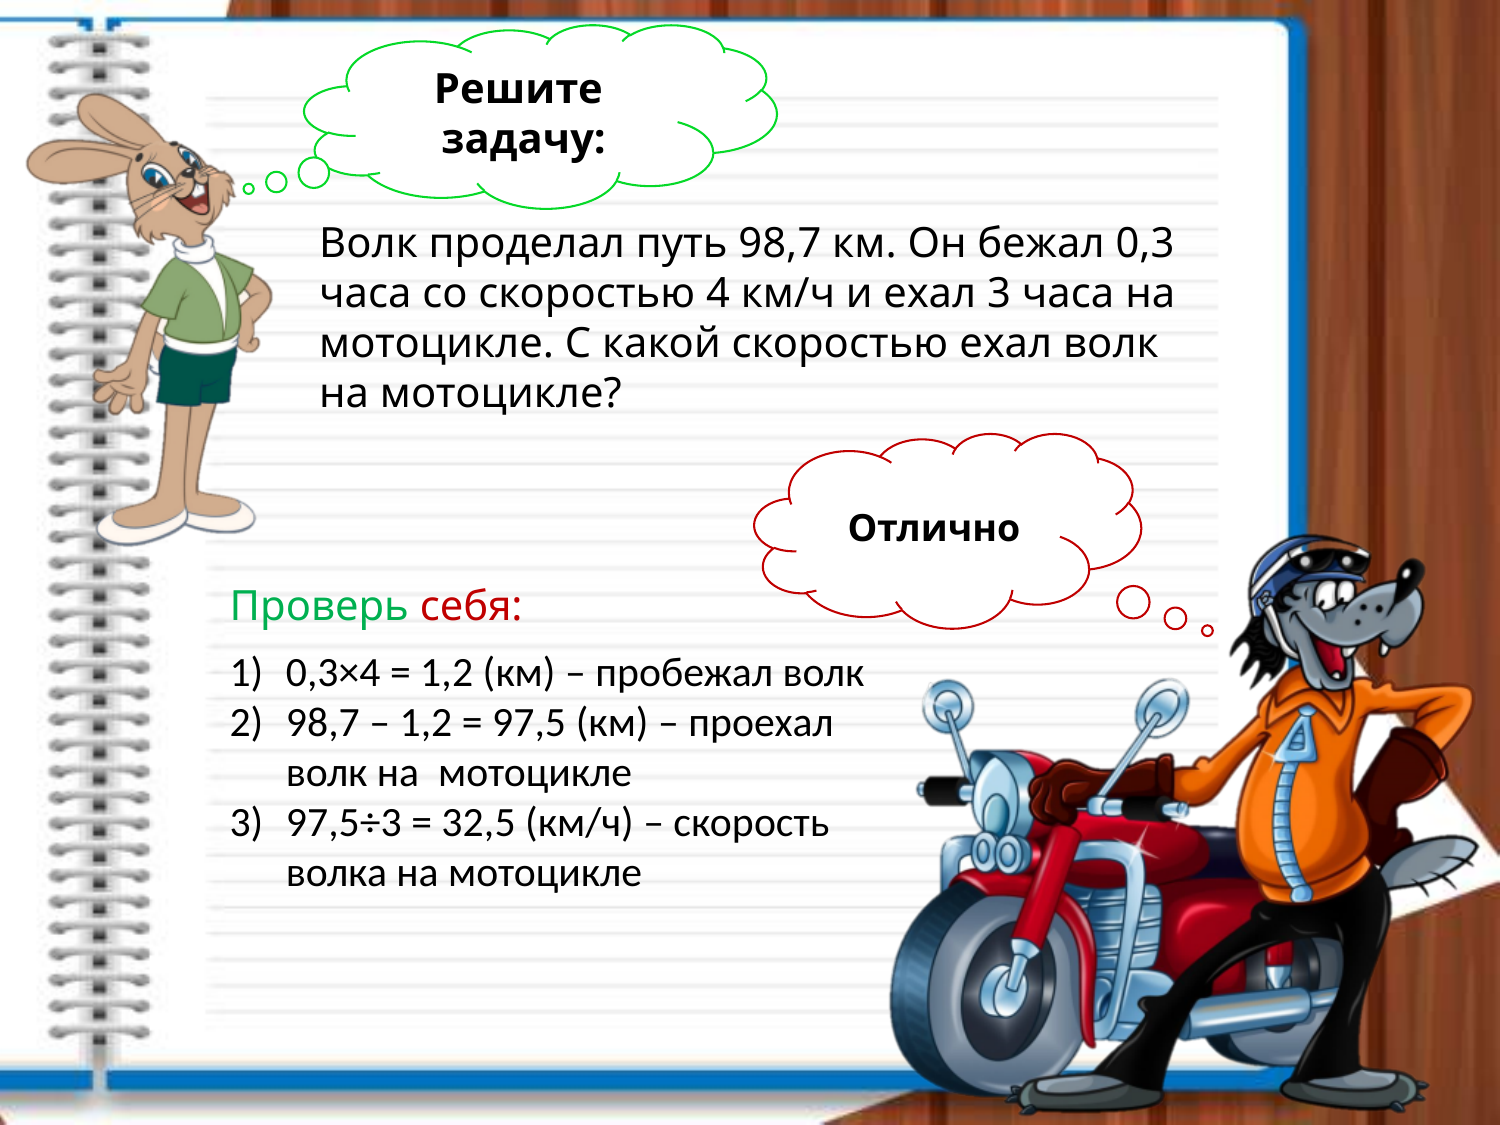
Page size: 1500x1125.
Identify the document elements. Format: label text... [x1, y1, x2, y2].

text_box Решите задачу: [297, 24, 779, 208]
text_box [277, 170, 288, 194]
text_box Проверь себя: [214, 571, 603, 637]
picture [0, 0, 1500, 1125]
text_box Волк проделал путь 98,7 км. Он бежал 0,3 часа со скоростью 4 км/ч и ехал 3 часа на мотоцикле. С какой скоростью ехал волк на мотоцикле? [304, 208, 1205, 423]
text_box 0,3×4 = 1,2 (км) – пробежал волк 98,7 – 1,2 = 97,5 (км) – проехал волк на мотоцикле 97,5÷3 = 32,5 (км/ч) – скорость волка на мотоцикле [214, 637, 827, 902]
text_box Отлично [753, 432, 1142, 610]
